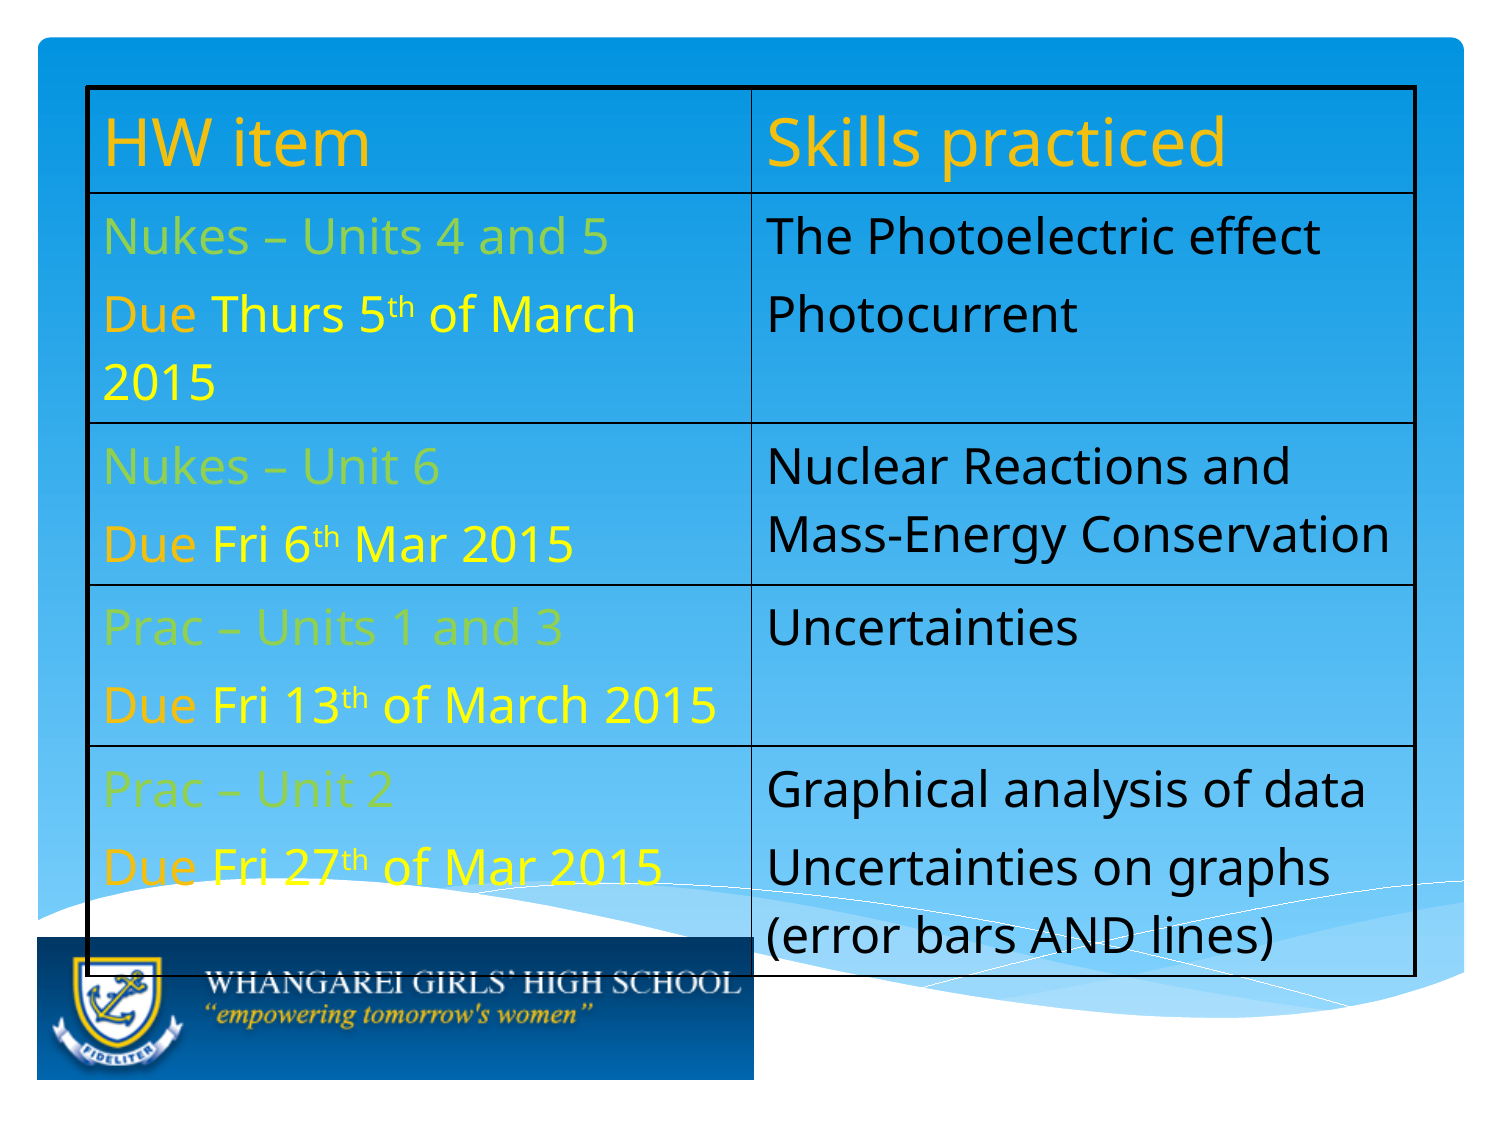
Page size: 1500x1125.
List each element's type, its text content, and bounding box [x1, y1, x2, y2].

table_cell Nuclear Reactions and Mass-Energy Conservation [752, 424, 1413, 584]
picture [37, 937, 754, 1080]
table_cell Nukes – Unit 6 Due Fri 6th Mar 2015 [90, 424, 751, 584]
table_header HW item [90, 90, 751, 192]
table_header Skills practiced [752, 90, 1413, 192]
table_cell Uncertainties [752, 586, 1413, 745]
table_cell The Photoelectric effect Photocurrent [752, 194, 1413, 422]
table_cell Graphical analysis of data Uncertainties on graphs (error bars AND lines) [752, 747, 1413, 975]
table_cell Nukes – Units 4 and 5 Due Thurs 5th of March 2015 [90, 194, 751, 422]
table_cell Prac – Unit 2 Due Fri 27th of Mar 2015 [90, 747, 751, 935]
table_cell Prac – Units 1 and 3 Due Fri 13th of March 2015 [90, 586, 751, 745]
